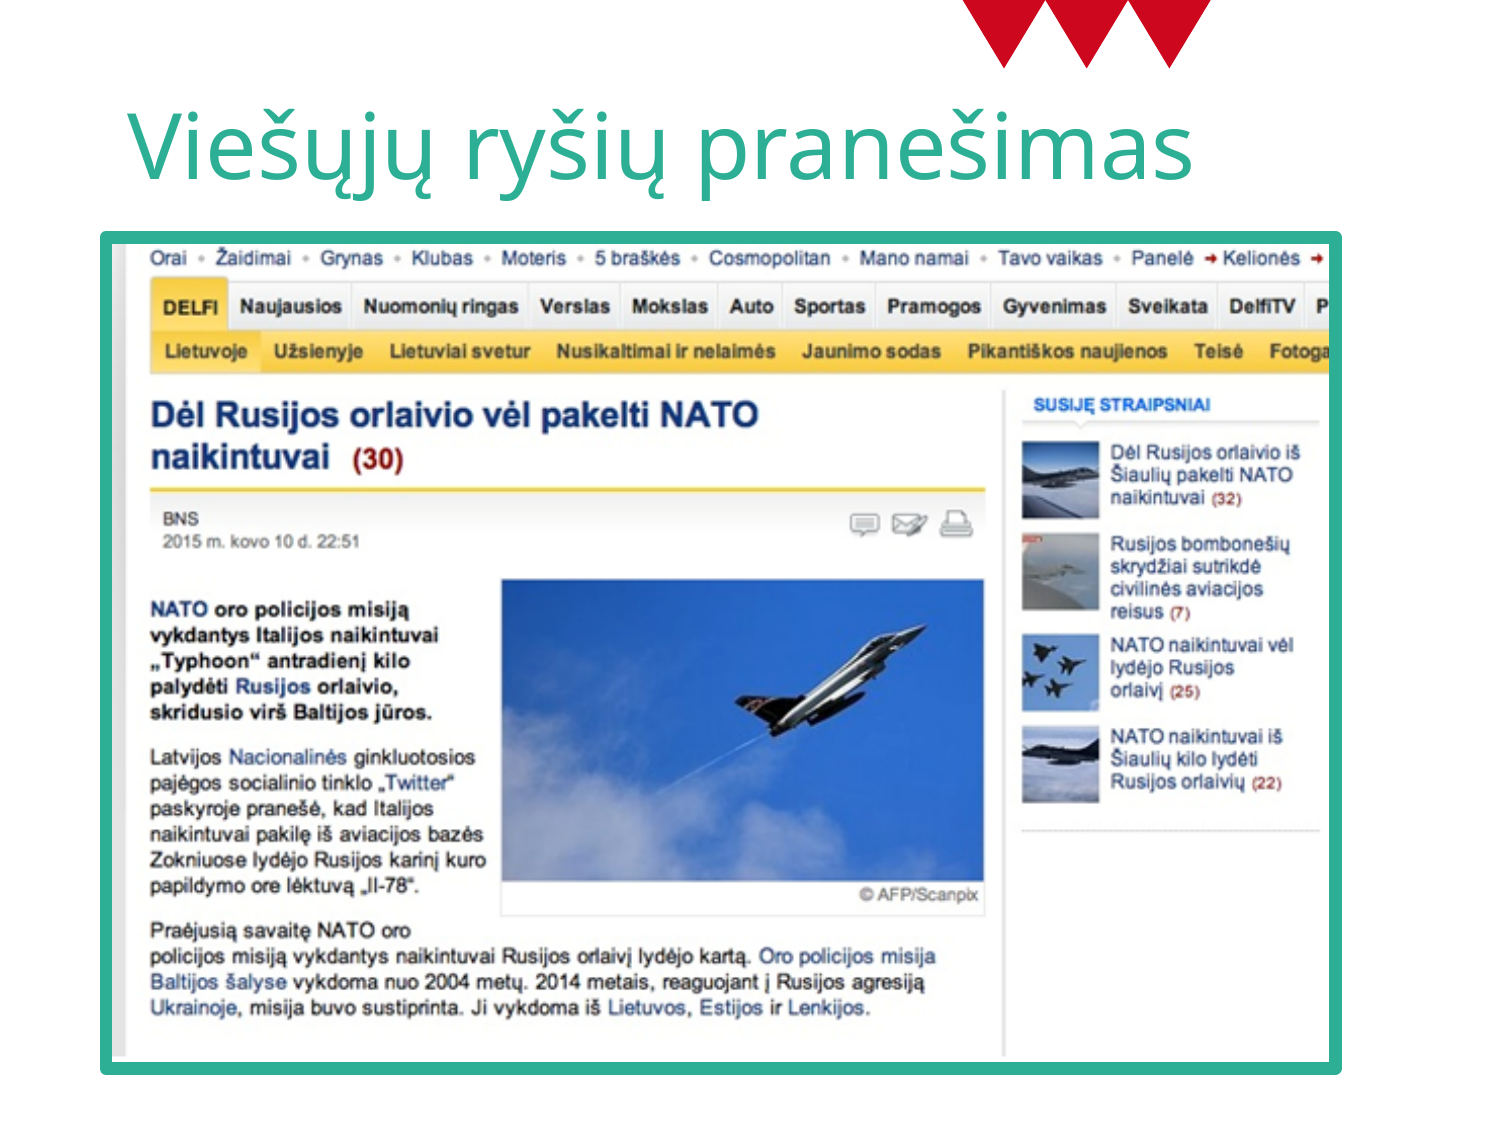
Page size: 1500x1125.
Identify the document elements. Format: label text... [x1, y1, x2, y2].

title Viešųjų ryšių pranešimas [112, 66, 1388, 220]
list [111, 243, 1330, 1063]
